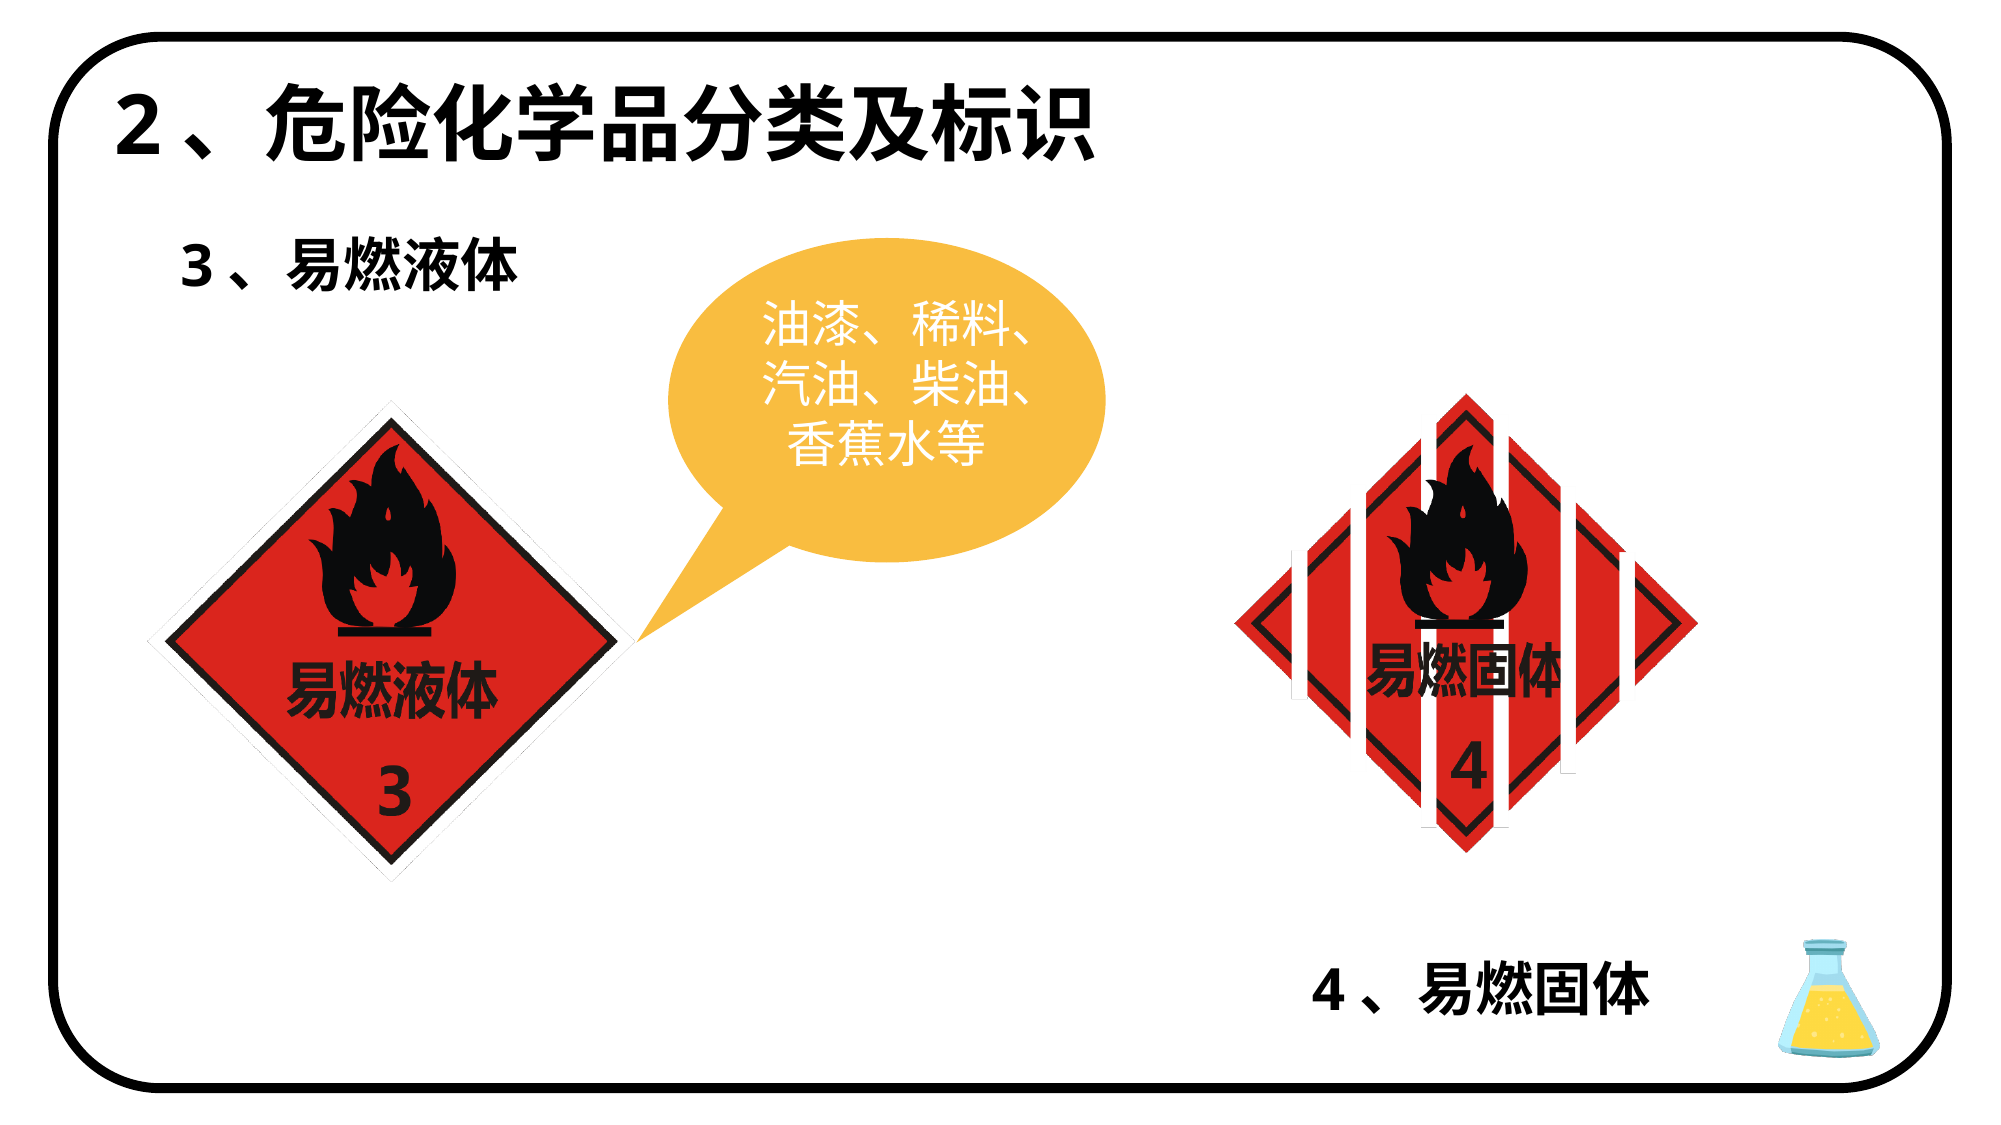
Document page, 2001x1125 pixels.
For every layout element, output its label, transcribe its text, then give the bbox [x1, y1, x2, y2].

picture [1778, 939, 1880, 1058]
text_box 3、易燃液体 [165, 220, 547, 306]
text_box 2、危险化学品分类及标识 [99, 64, 1116, 179]
picture [147, 400, 635, 882]
picture [1234, 393, 1698, 853]
text_box 油漆、稀料、汽油、柴油、香蕉水等 [636, 237, 1106, 643]
title 4、易燃固体 [1296, 941, 1735, 1042]
